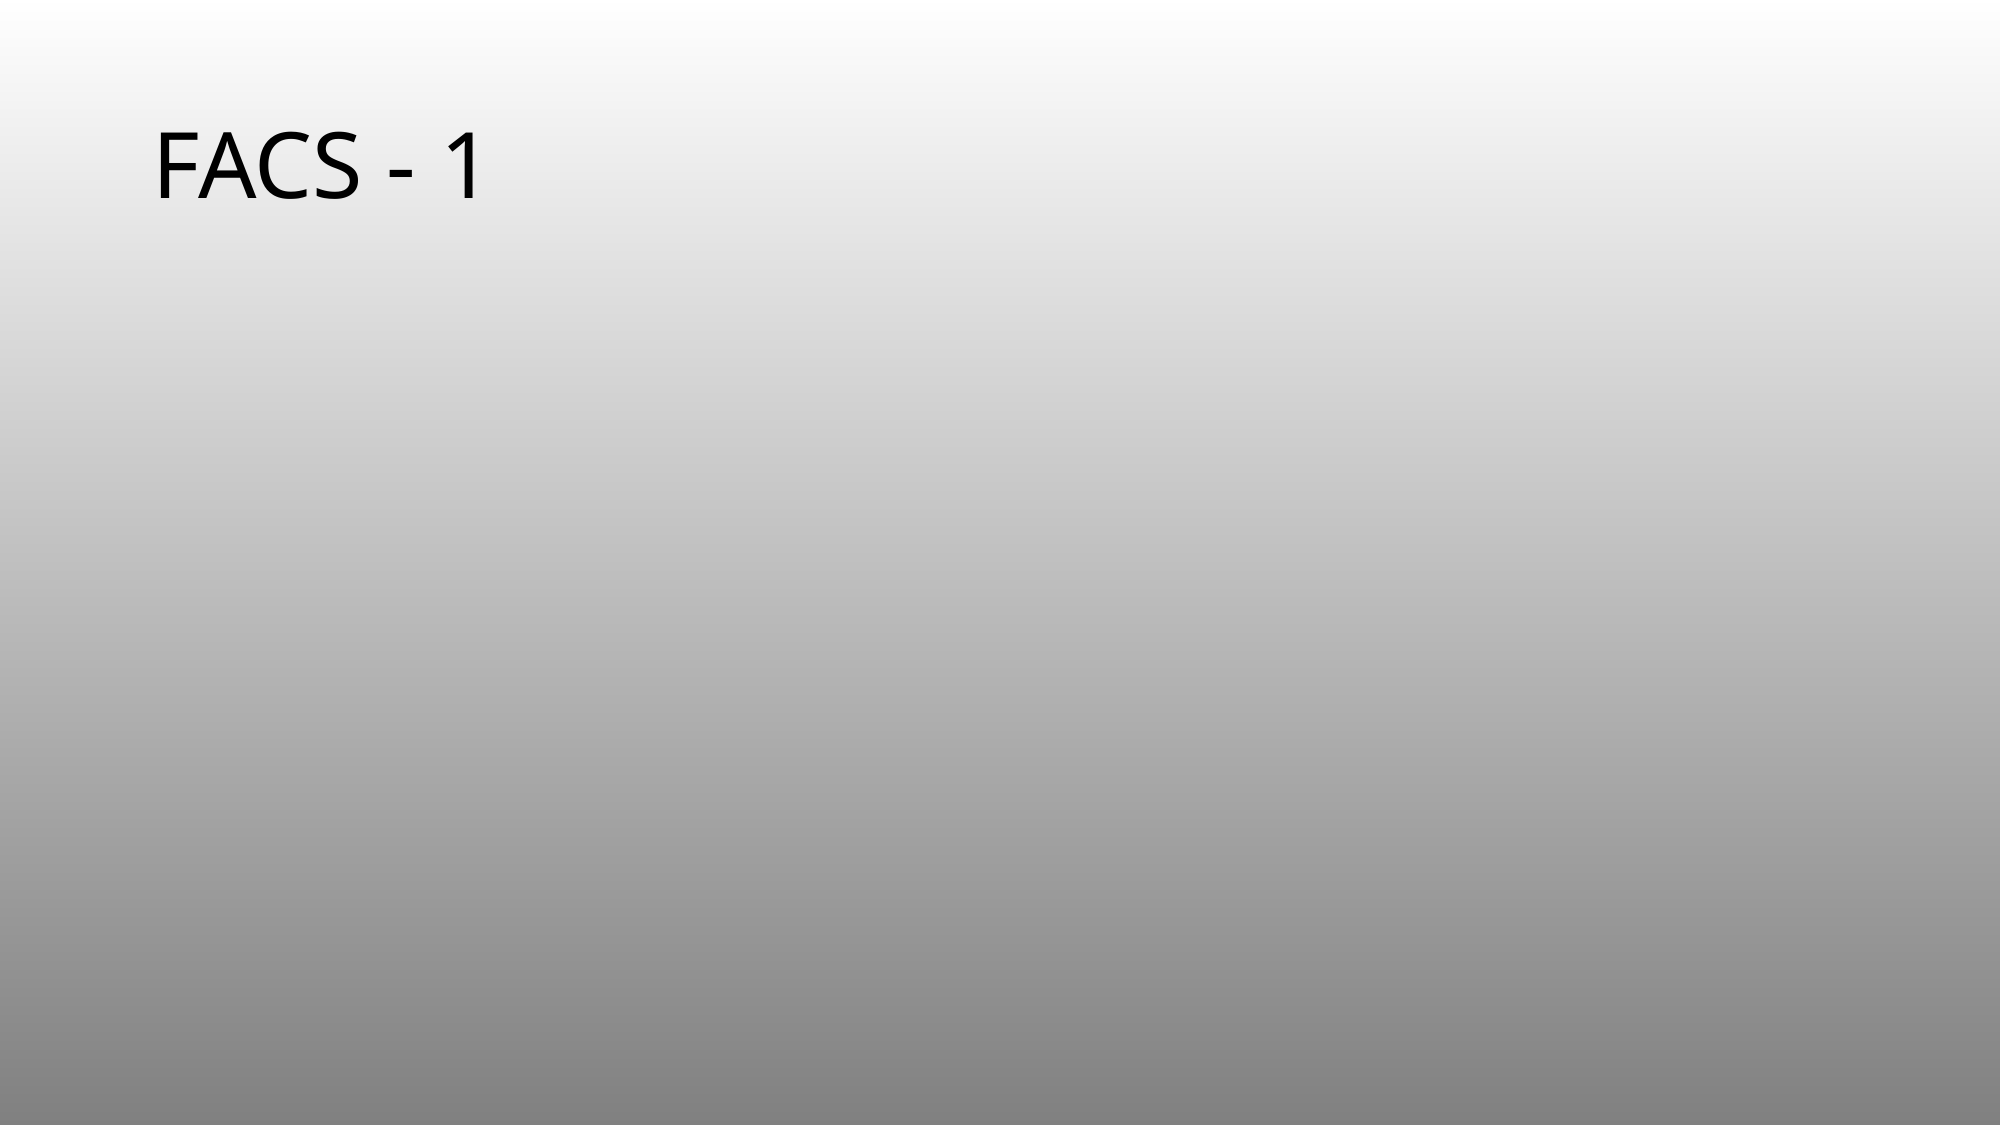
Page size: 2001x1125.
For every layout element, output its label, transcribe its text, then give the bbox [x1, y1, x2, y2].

title FACS - 1 [137, 59, 1863, 278]
